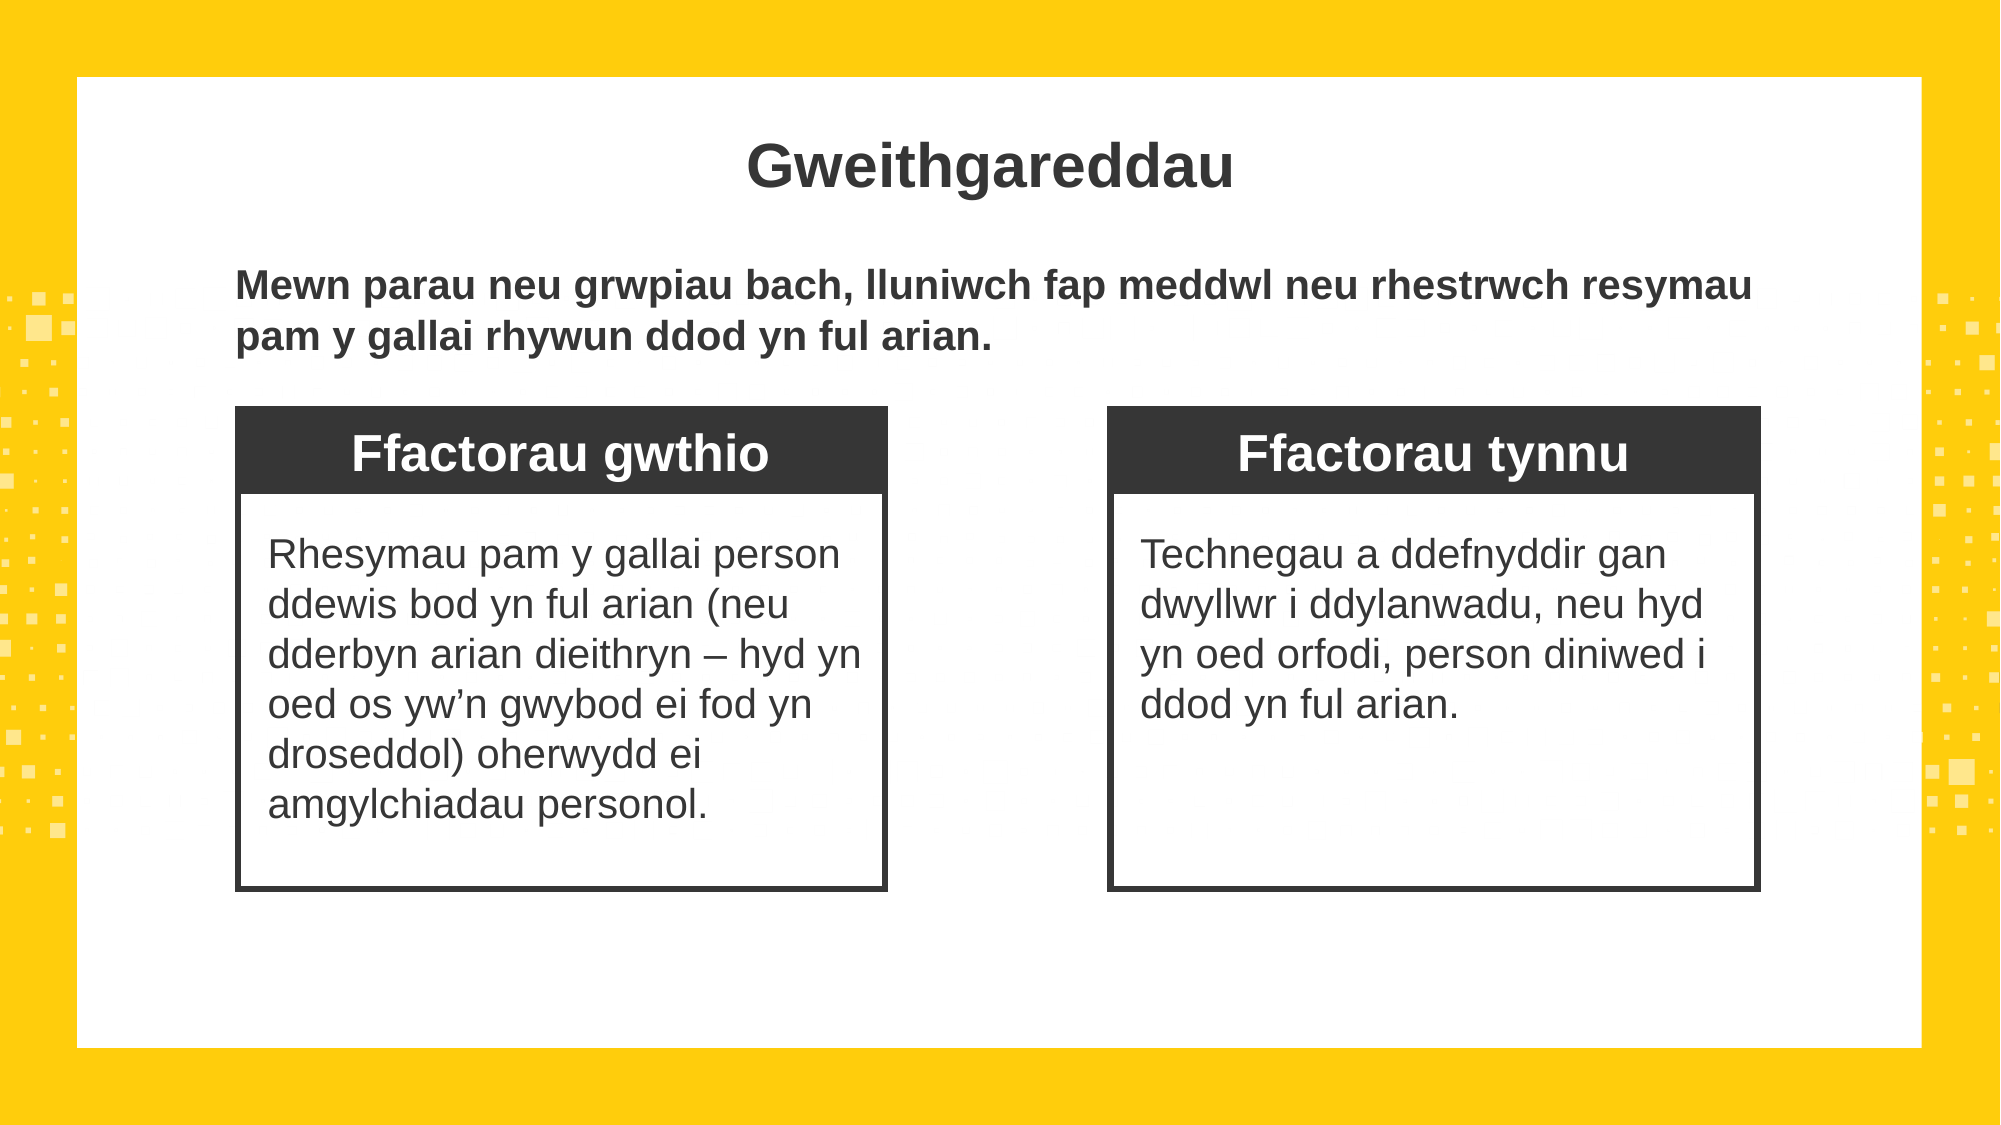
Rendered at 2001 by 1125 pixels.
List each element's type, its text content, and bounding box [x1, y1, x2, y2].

title Gweithgareddau [0, 117, 2000, 321]
text_box Technegau a ddefnyddir gan dwyllwr i ddylanwadu, neu hyd yn oed orfodi, person diniwed i ddod yn ful arian. [1109, 490, 1759, 890]
text_box Rhesymau pam y gallai person ddewis bod yn ful arian (neu dderbyn arian dieithryn – hyd yn oed os yw’n gwybod ei fod yn droseddol) oherwydd ei amgylchiadau personol. [237, 490, 886, 890]
text_box Mewn parau neu grwpiau bach, lluniwch fap meddwl neu rhestrwch resymau pam y gallai rhywun ddod yn ful arian. [220, 250, 1806, 366]
text_box Ffactorau tynnu [1109, 408, 1759, 490]
text_box Ffactorau gwthio [237, 408, 886, 490]
